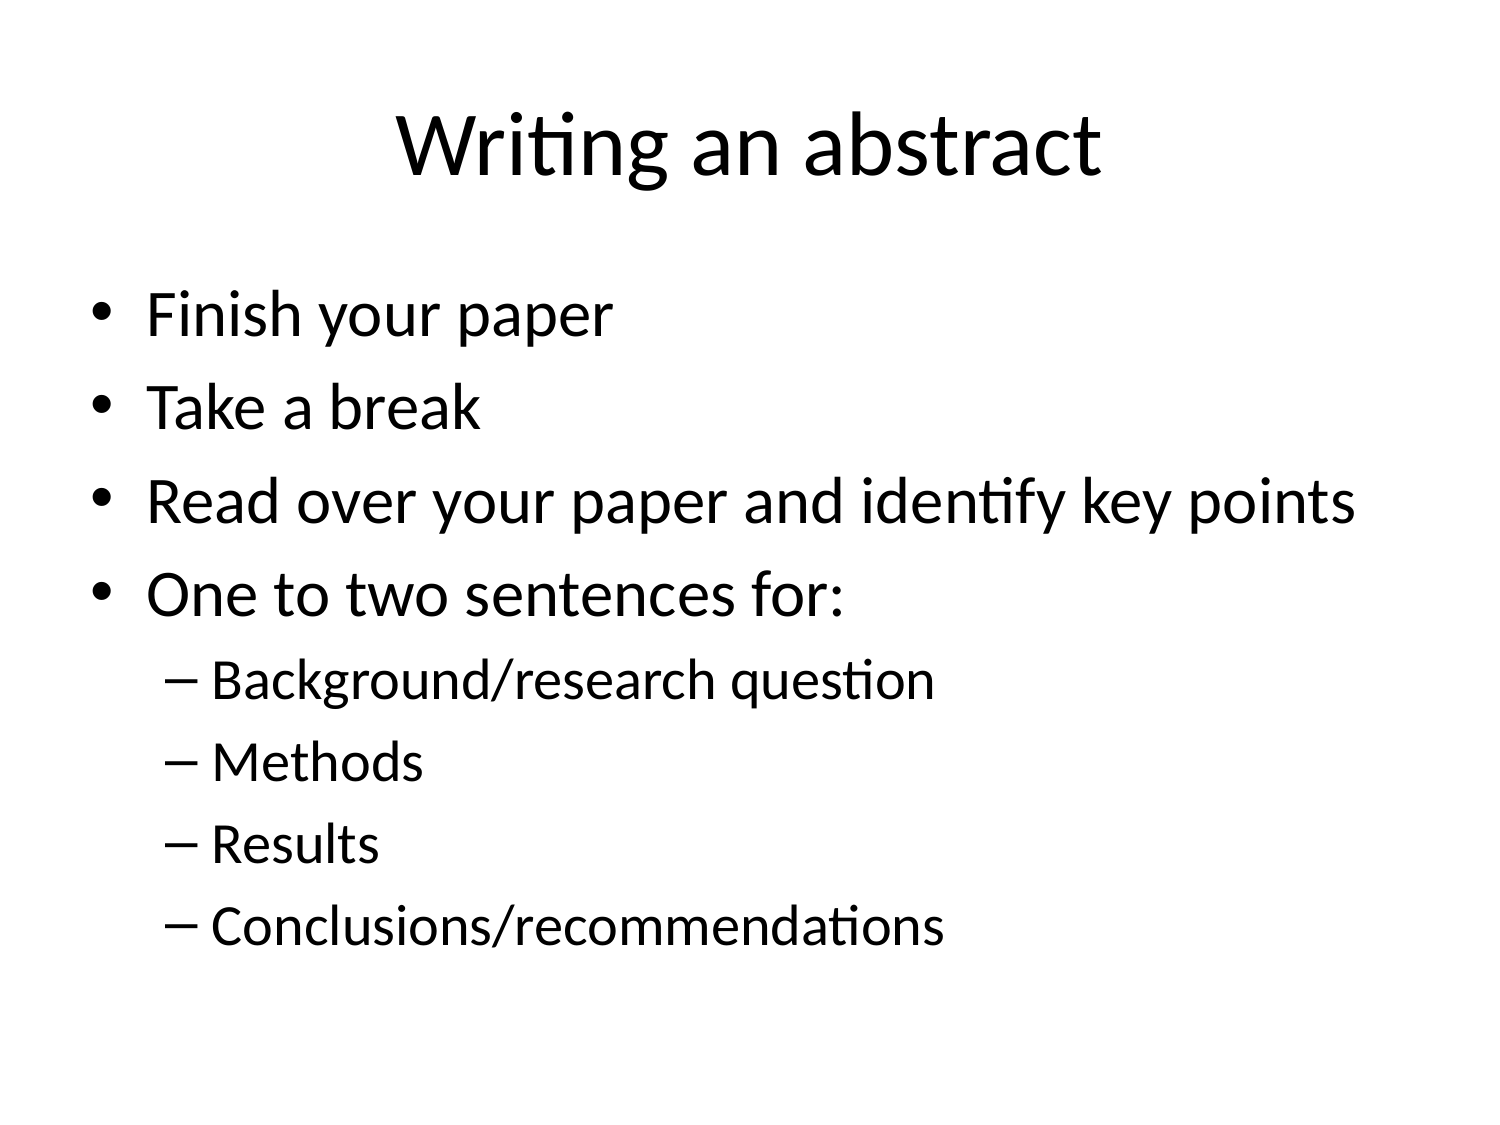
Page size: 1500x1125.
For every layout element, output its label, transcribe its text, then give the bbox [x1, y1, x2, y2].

list Finish your paper Take a break Read over your paper and identify key points One to two sentences for: Background/research question Methods Results Conclusions/recommendations [75, 262, 1425, 1005]
title Writing an abstract [75, 45, 1425, 233]
